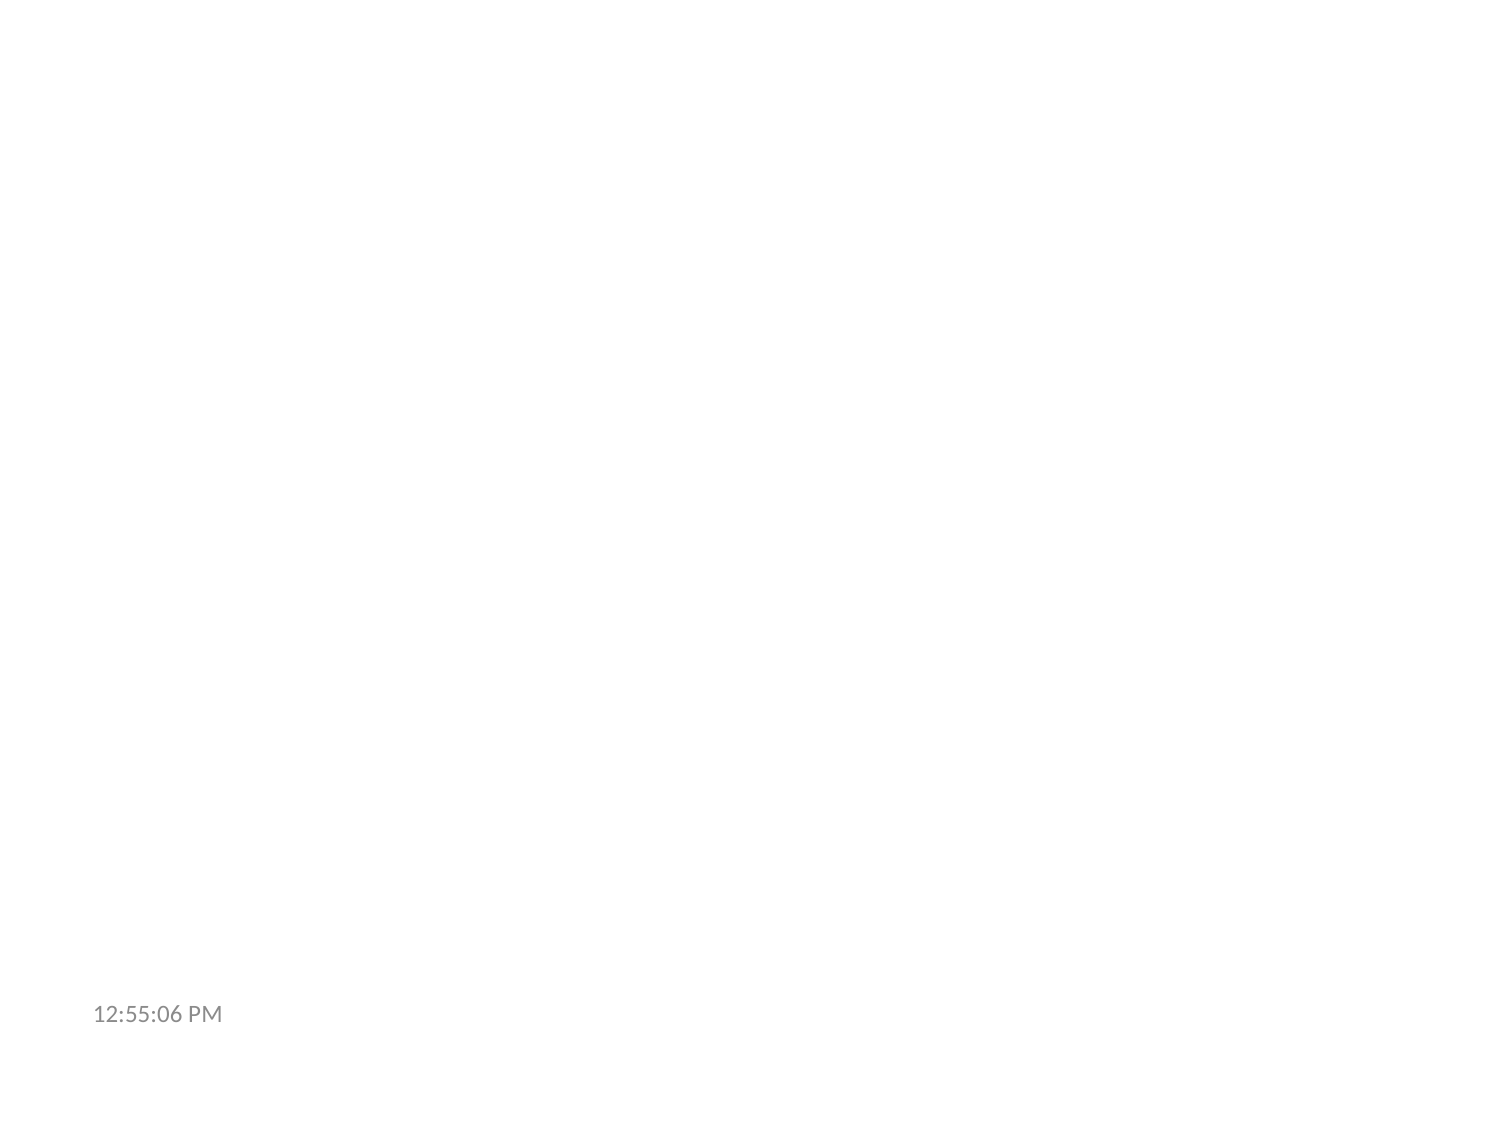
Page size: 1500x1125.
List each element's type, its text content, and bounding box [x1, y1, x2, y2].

text_box 3:35:09 PM [77, 982, 428, 1043]
